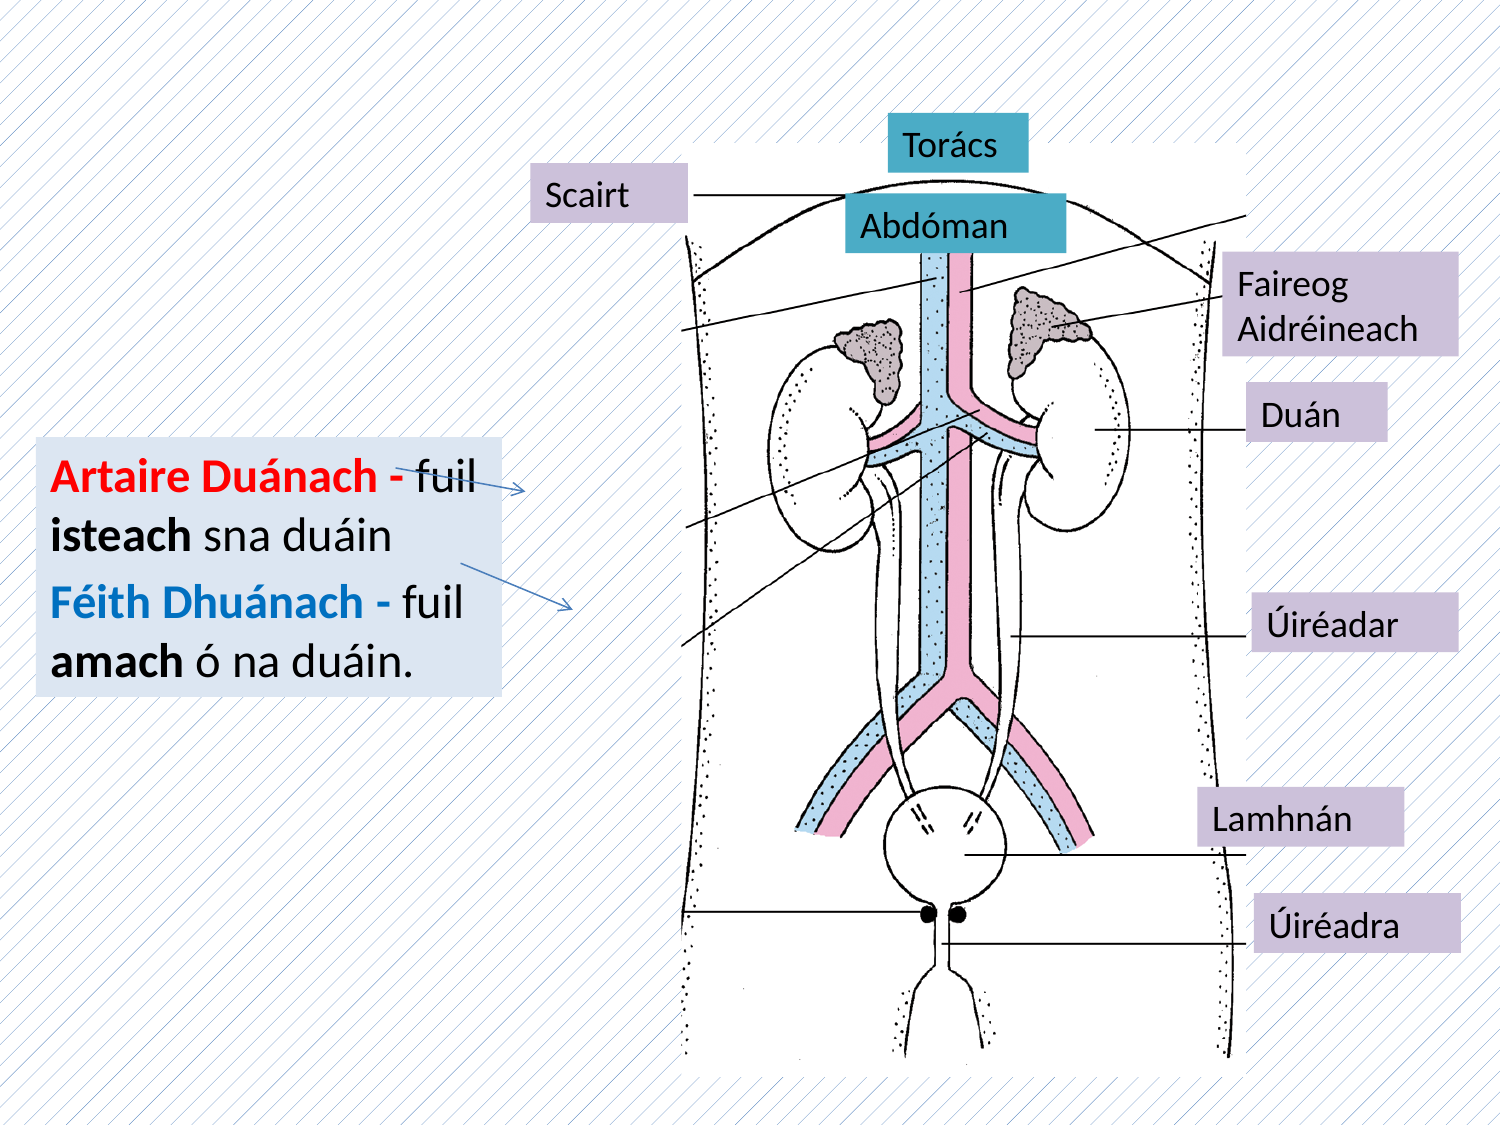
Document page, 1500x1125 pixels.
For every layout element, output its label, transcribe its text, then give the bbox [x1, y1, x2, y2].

text_box Úiréadra [1253, 893, 1461, 953]
picture [681, 142, 1247, 1077]
text_box Torács [887, 112, 1029, 141]
text_box Scairt [530, 163, 676, 223]
text_box Faireog Aidréineach [1251, 251, 1459, 357]
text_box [395, 467, 526, 492]
text_box Lamhnán [1251, 786, 1405, 847]
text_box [460, 563, 573, 610]
text_box Úiréadar [1251, 592, 1459, 653]
text_box Duán [1251, 382, 1388, 442]
text_box Artaire Duánach - fuil isteach sna duáin Féith Dhuánach - fuil amach ó na duáin. [35, 437, 502, 697]
